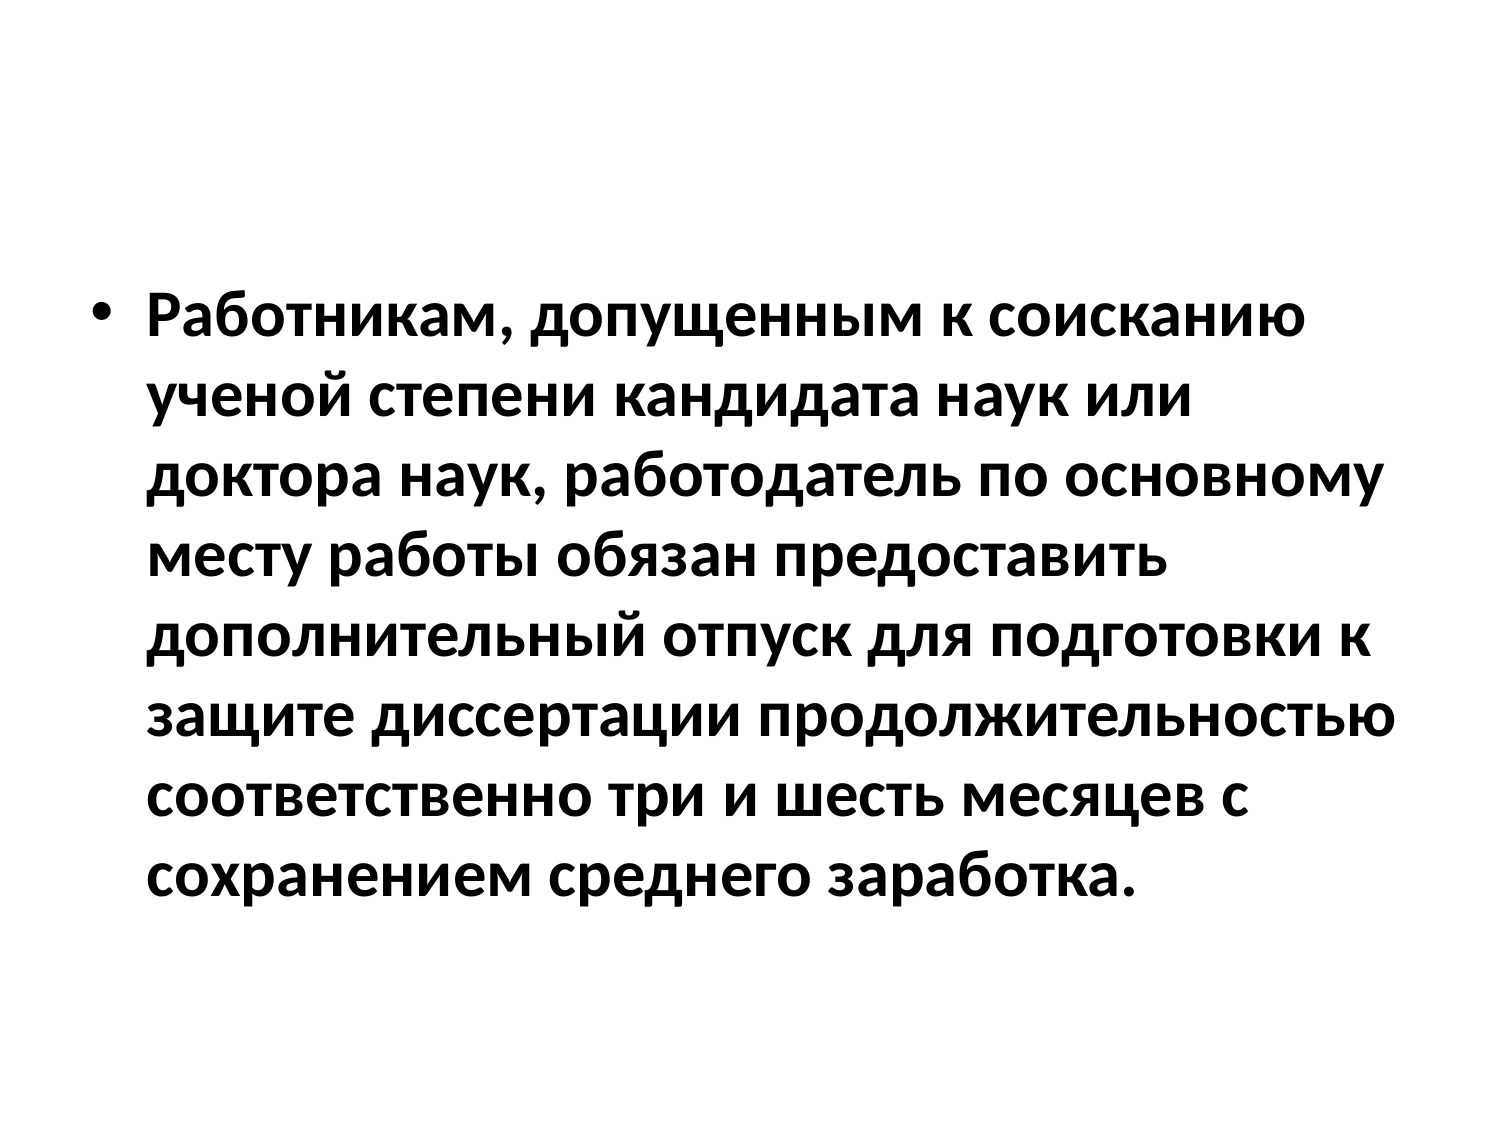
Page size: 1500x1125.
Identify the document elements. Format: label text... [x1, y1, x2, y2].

list Работникам, допущенным к соисканию ученой степени кандидата наук или доктора наук, работодатель по основному месту работы обязан предоставить дополнительный отпуск для подготовки к защите диссертации продолжительностью соответственно три и шесть месяцев с сохранением среднего заработка. [75, 262, 1425, 1005]
